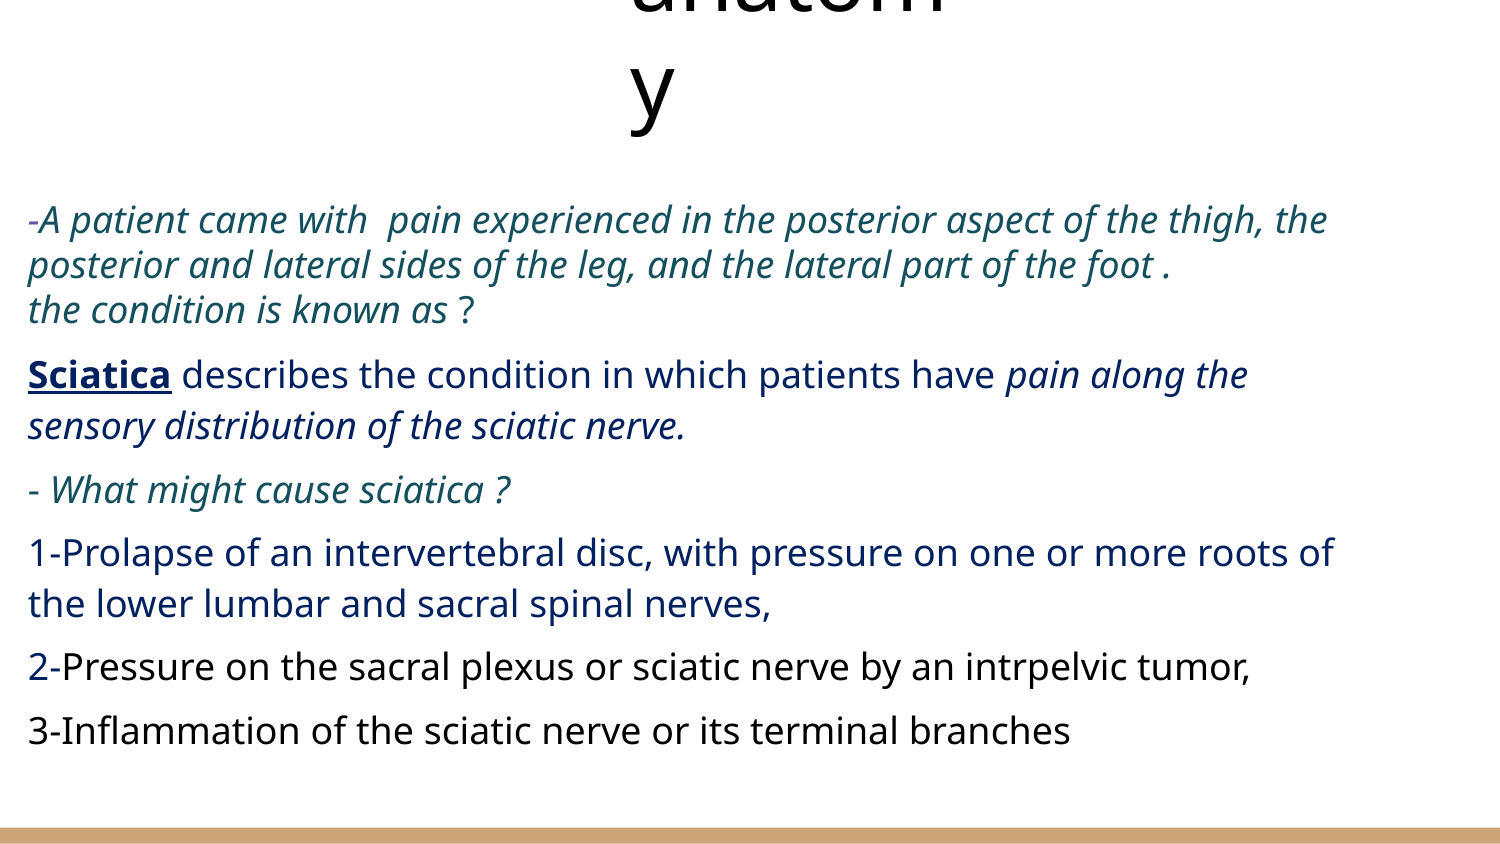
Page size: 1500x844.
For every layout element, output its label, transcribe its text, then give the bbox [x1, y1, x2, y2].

title anatomy [614, 12, 1008, 150]
text_box -A patient came with pain experienced in the posterior aspect of the thigh, the posterior and lateral sides of the leg, and the lateral part of the foot . the condition is known as ? Sciatica describes the condition in which patients have pain along the sensory distribution of the sciatic nerve. - What might cause sciatica ? 1-Prolapse of an intervertebral disc, with pressure on one or more roots of the lower lumbar and sacral spinal nerves, 2-Pressure on the sacral plexus or sciatic nerve by an intrpelvic tumor, 3-Inflammation of the sciatic nerve or its terminal branches [12, 278, 1400, 715]
